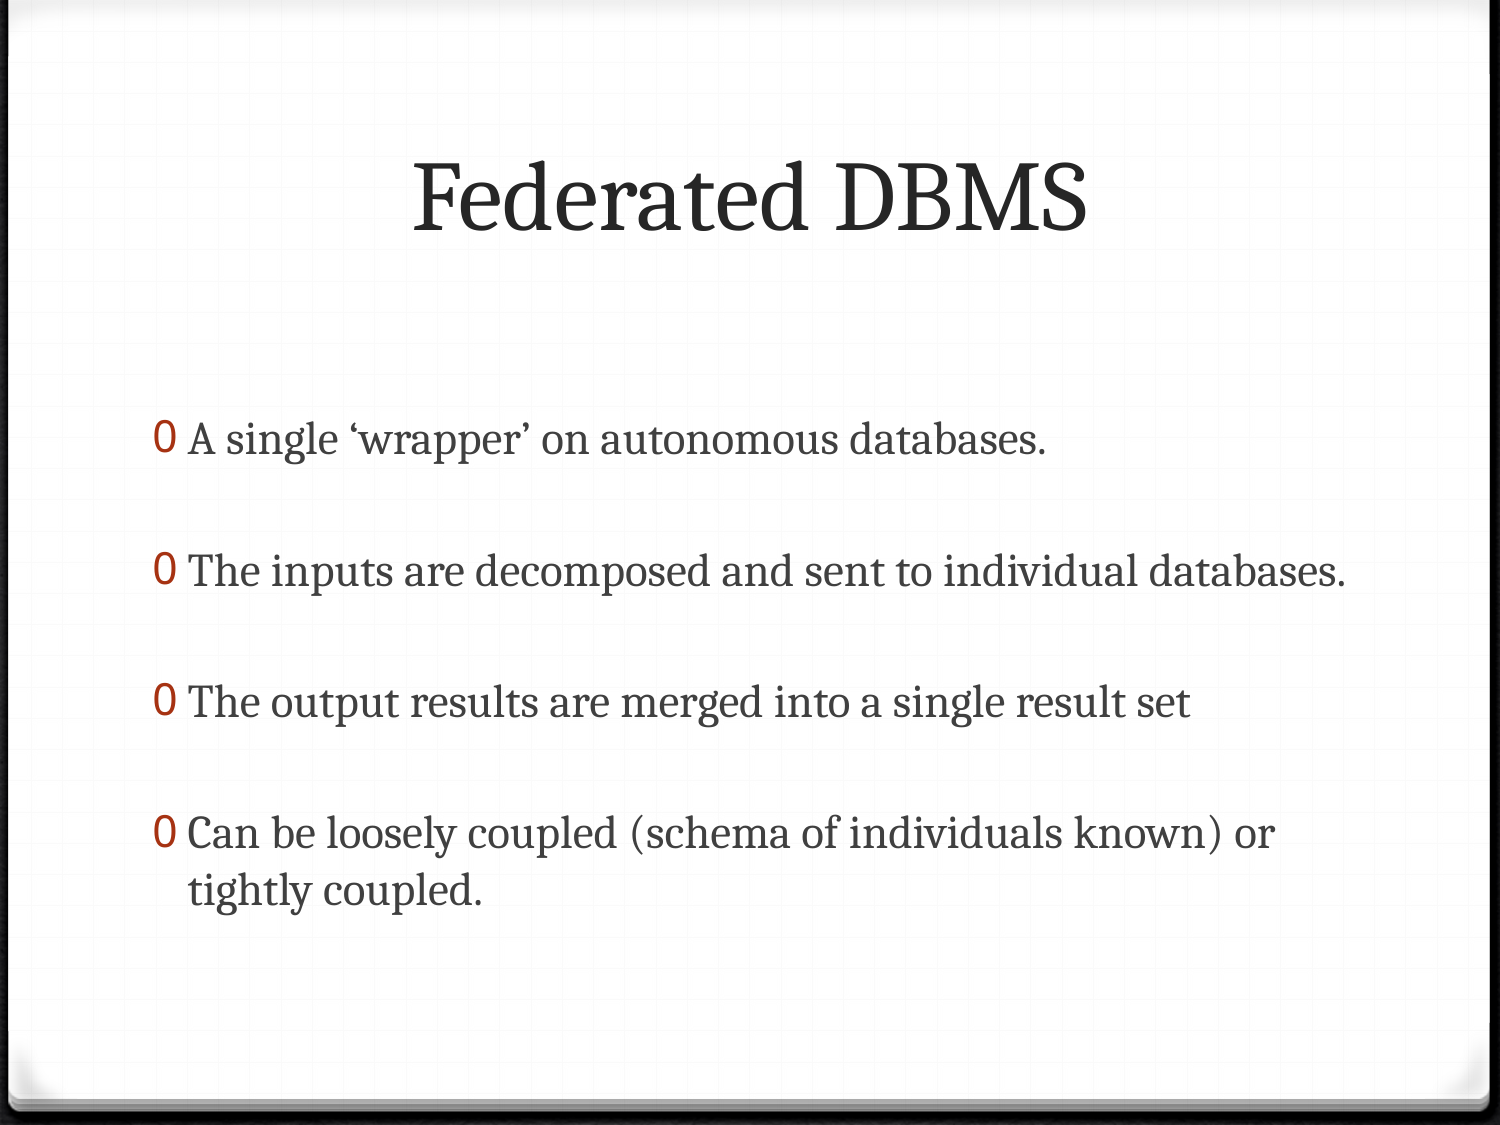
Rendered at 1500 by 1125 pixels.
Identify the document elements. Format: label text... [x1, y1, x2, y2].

list A single ‘wrapper’ on autonomous databases. The inputs are decomposed and sent to individual databases. The output results are merged into a single result set Can be loosely coupled (schema of individuals known) or tightly coupled. [137, 334, 1363, 983]
title Federated DBMS [90, 71, 1410, 309]
picture [0, 0, 1500, 1125]
